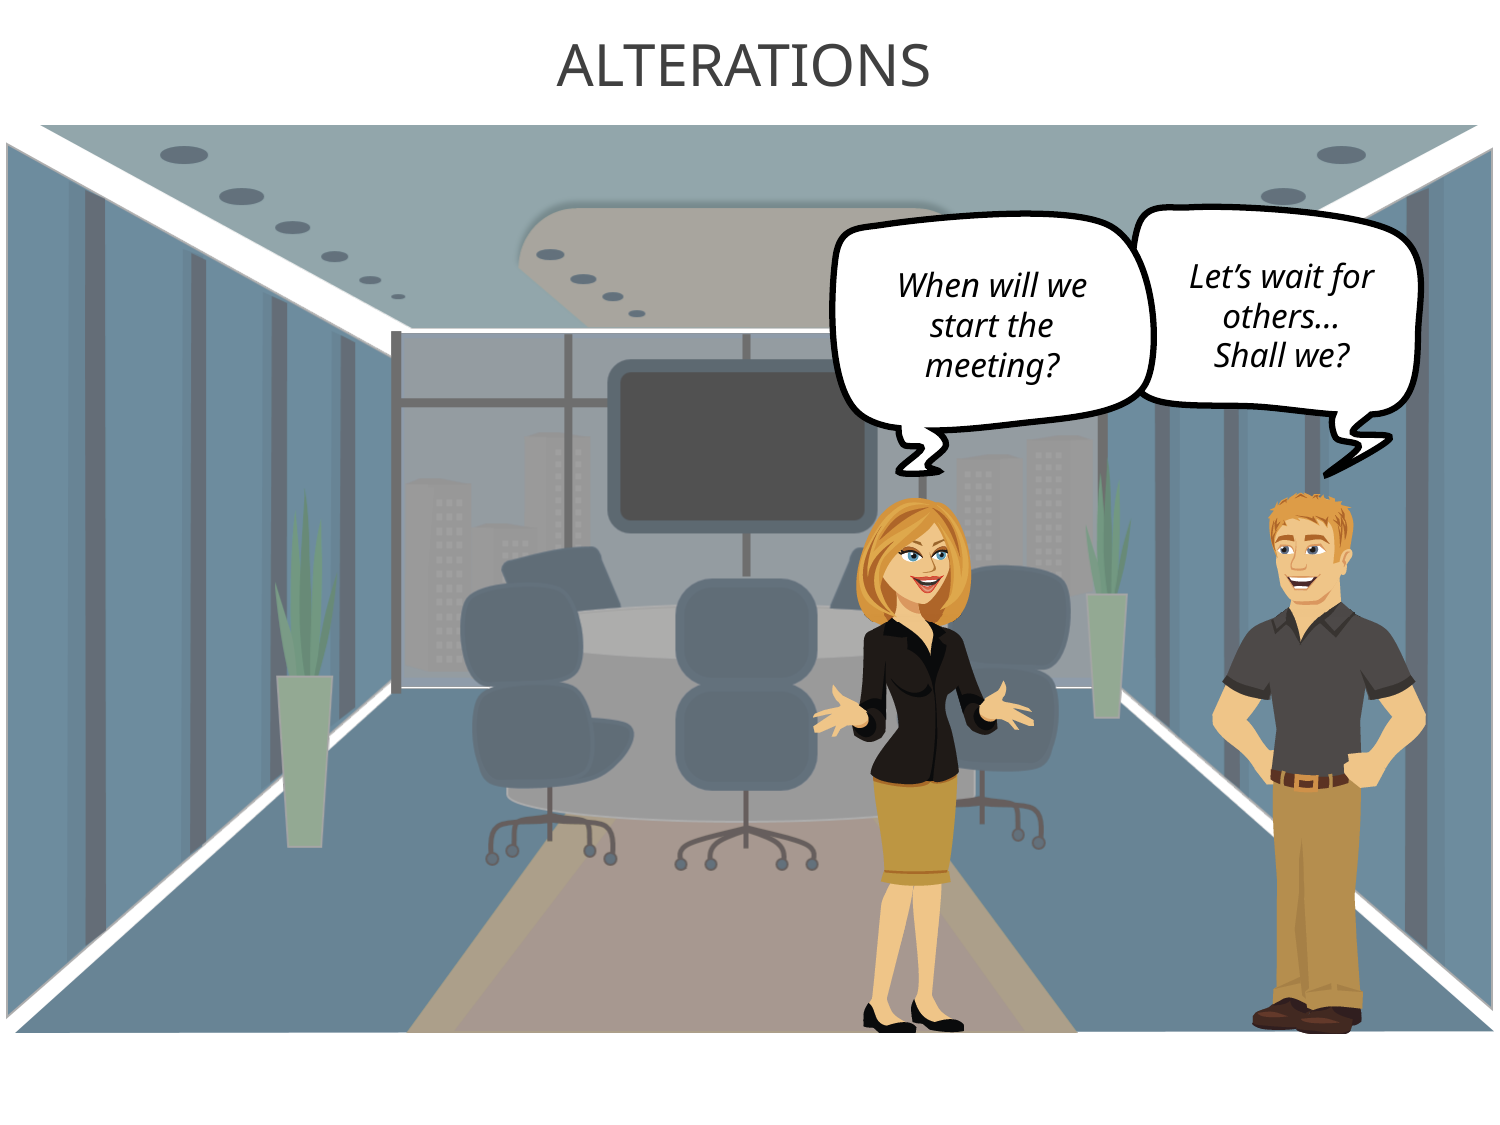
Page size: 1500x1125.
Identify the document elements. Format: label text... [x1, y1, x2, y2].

picture [6, 125, 1494, 1034]
text_box ALTERATIONS [309, 20, 1179, 106]
